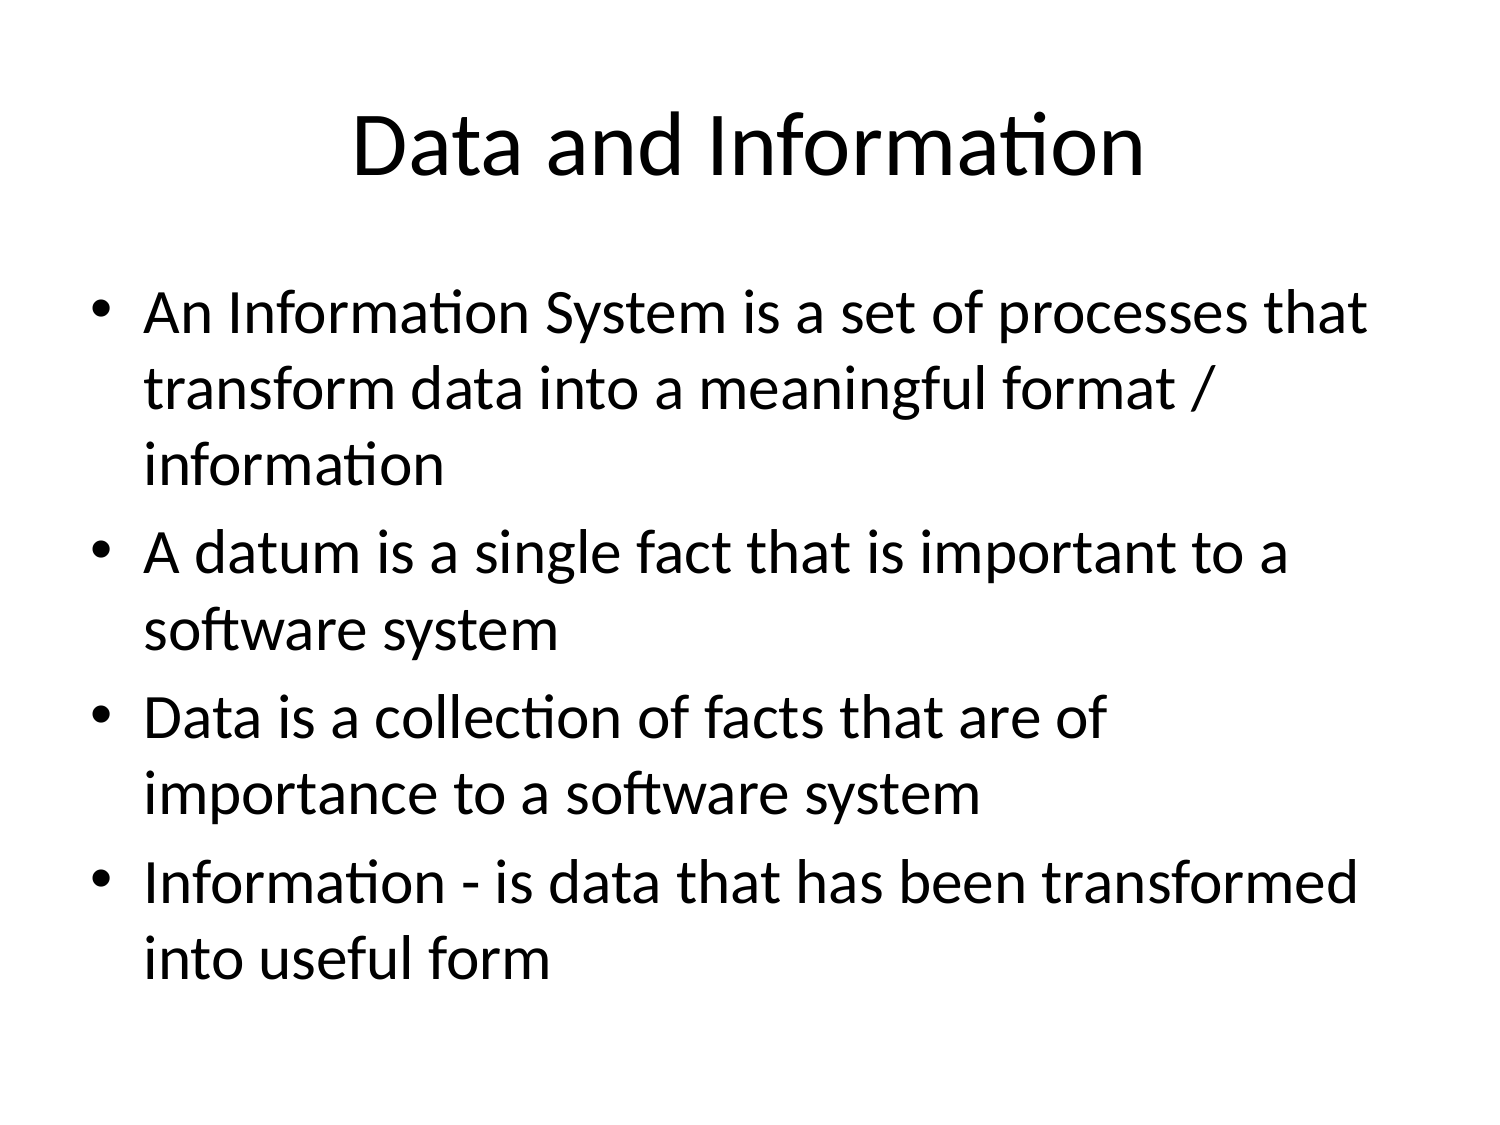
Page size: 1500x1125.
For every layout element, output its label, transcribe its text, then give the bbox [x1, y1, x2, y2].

list An Information System is a set of processes that transform data into a meaningful format / information A datum is a single fact that is important to a software system Data is a collection of facts that are of importance to a software system Information - is data that has been transformed into useful form [75, 262, 1425, 1005]
title Data and Information [75, 45, 1425, 233]
